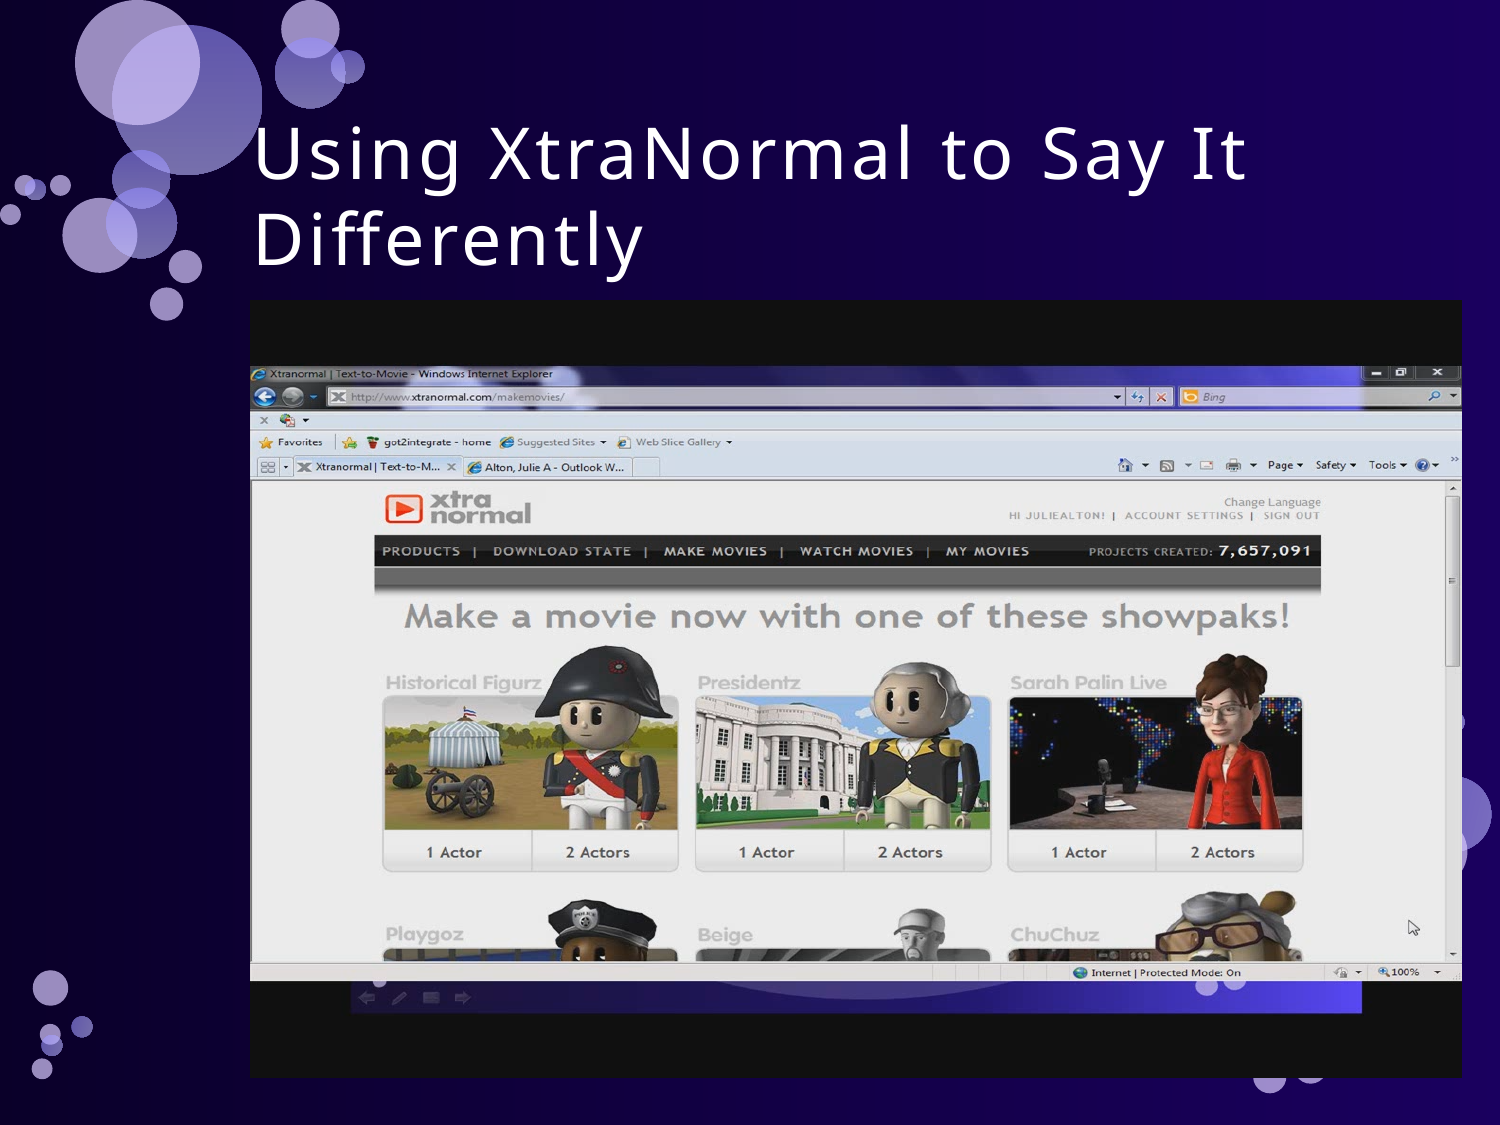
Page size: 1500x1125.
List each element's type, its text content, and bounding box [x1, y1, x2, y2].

title Using XtraNormal to Say It Differently [237, 99, 1325, 288]
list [248, 298, 1464, 1080]
